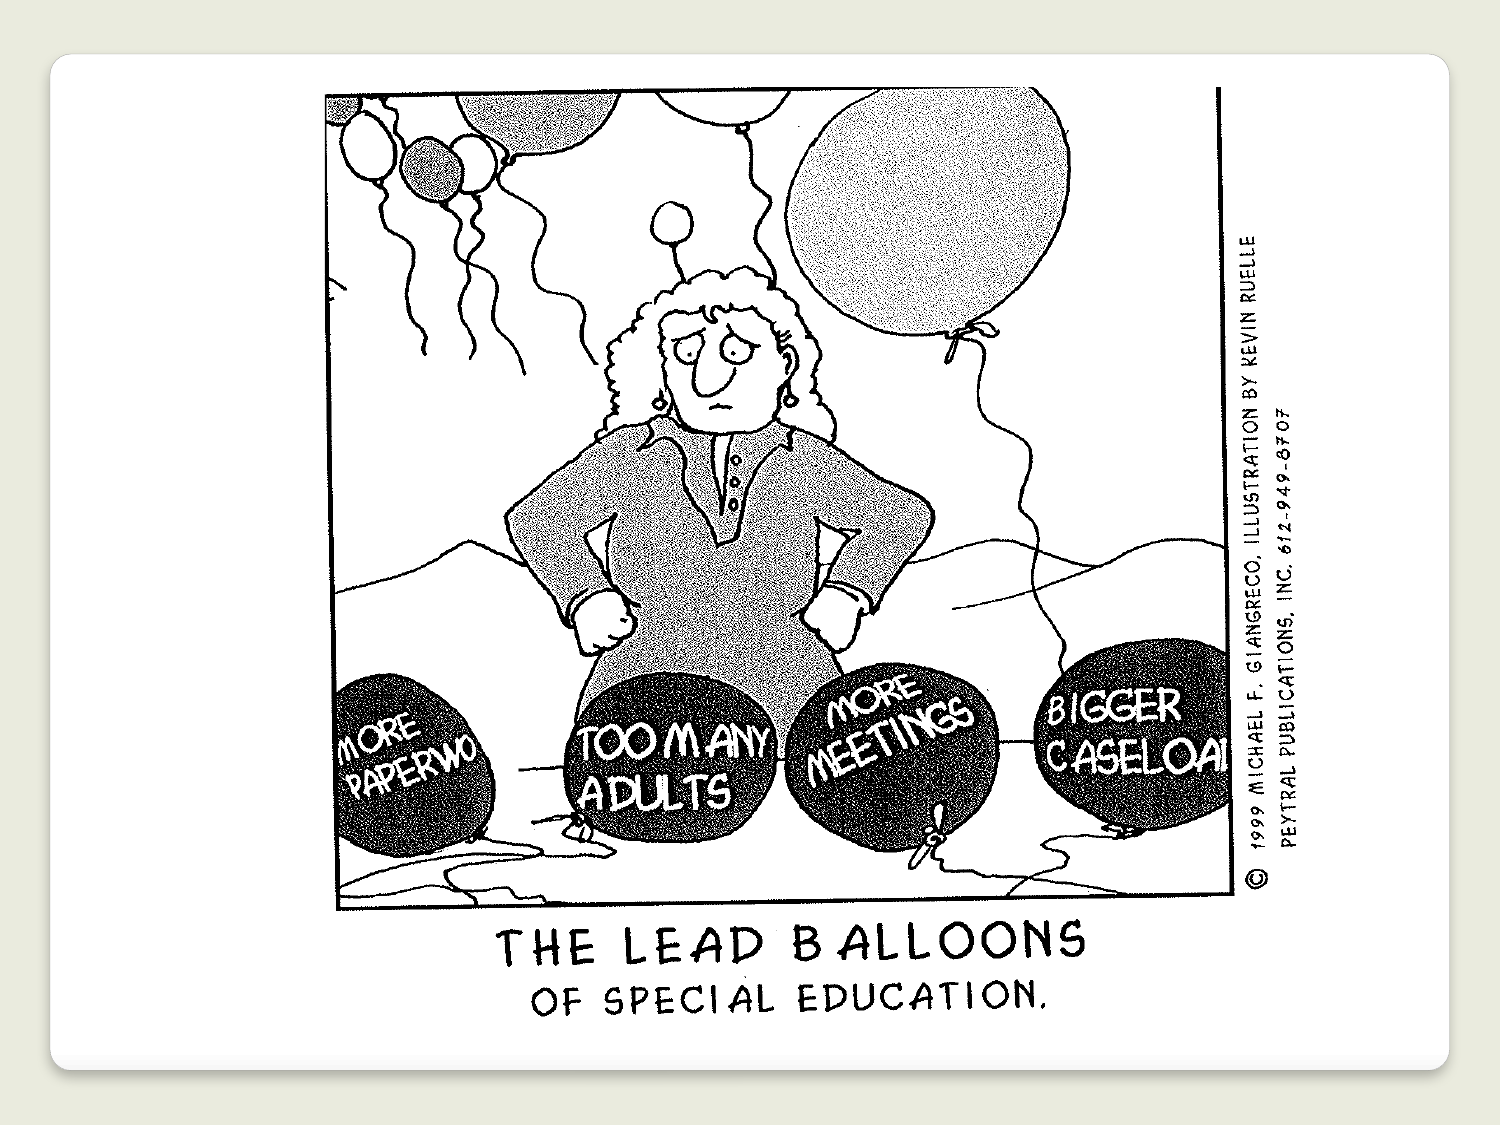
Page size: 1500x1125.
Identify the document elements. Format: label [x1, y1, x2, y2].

picture [324, 87, 1301, 1038]
